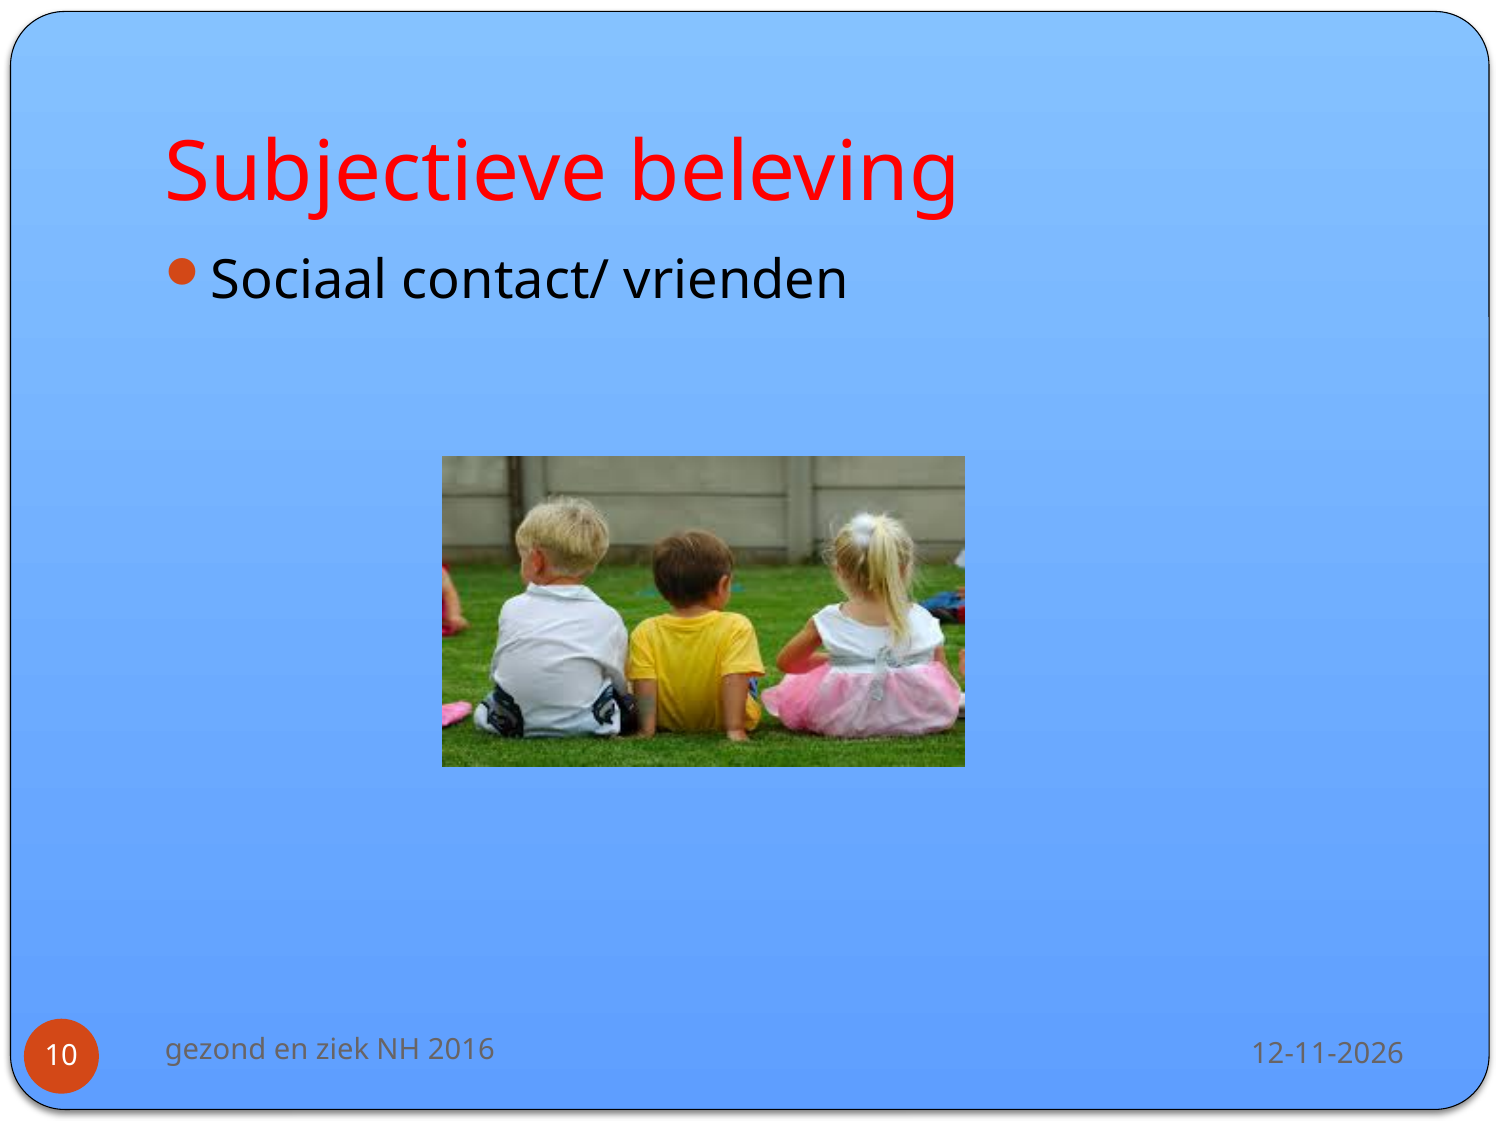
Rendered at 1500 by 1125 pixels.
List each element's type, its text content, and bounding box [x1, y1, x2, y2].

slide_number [1012, 1015, 1419, 1094]
picture [442, 455, 966, 768]
slide_number 10 [23, 1018, 99, 1094]
footer gezond en ziek NH 2016 [150, 1012, 800, 1088]
title Subjectieve beleving [150, 45, 1425, 233]
list Sociaal contact/ vrienden [150, 237, 1425, 988]
